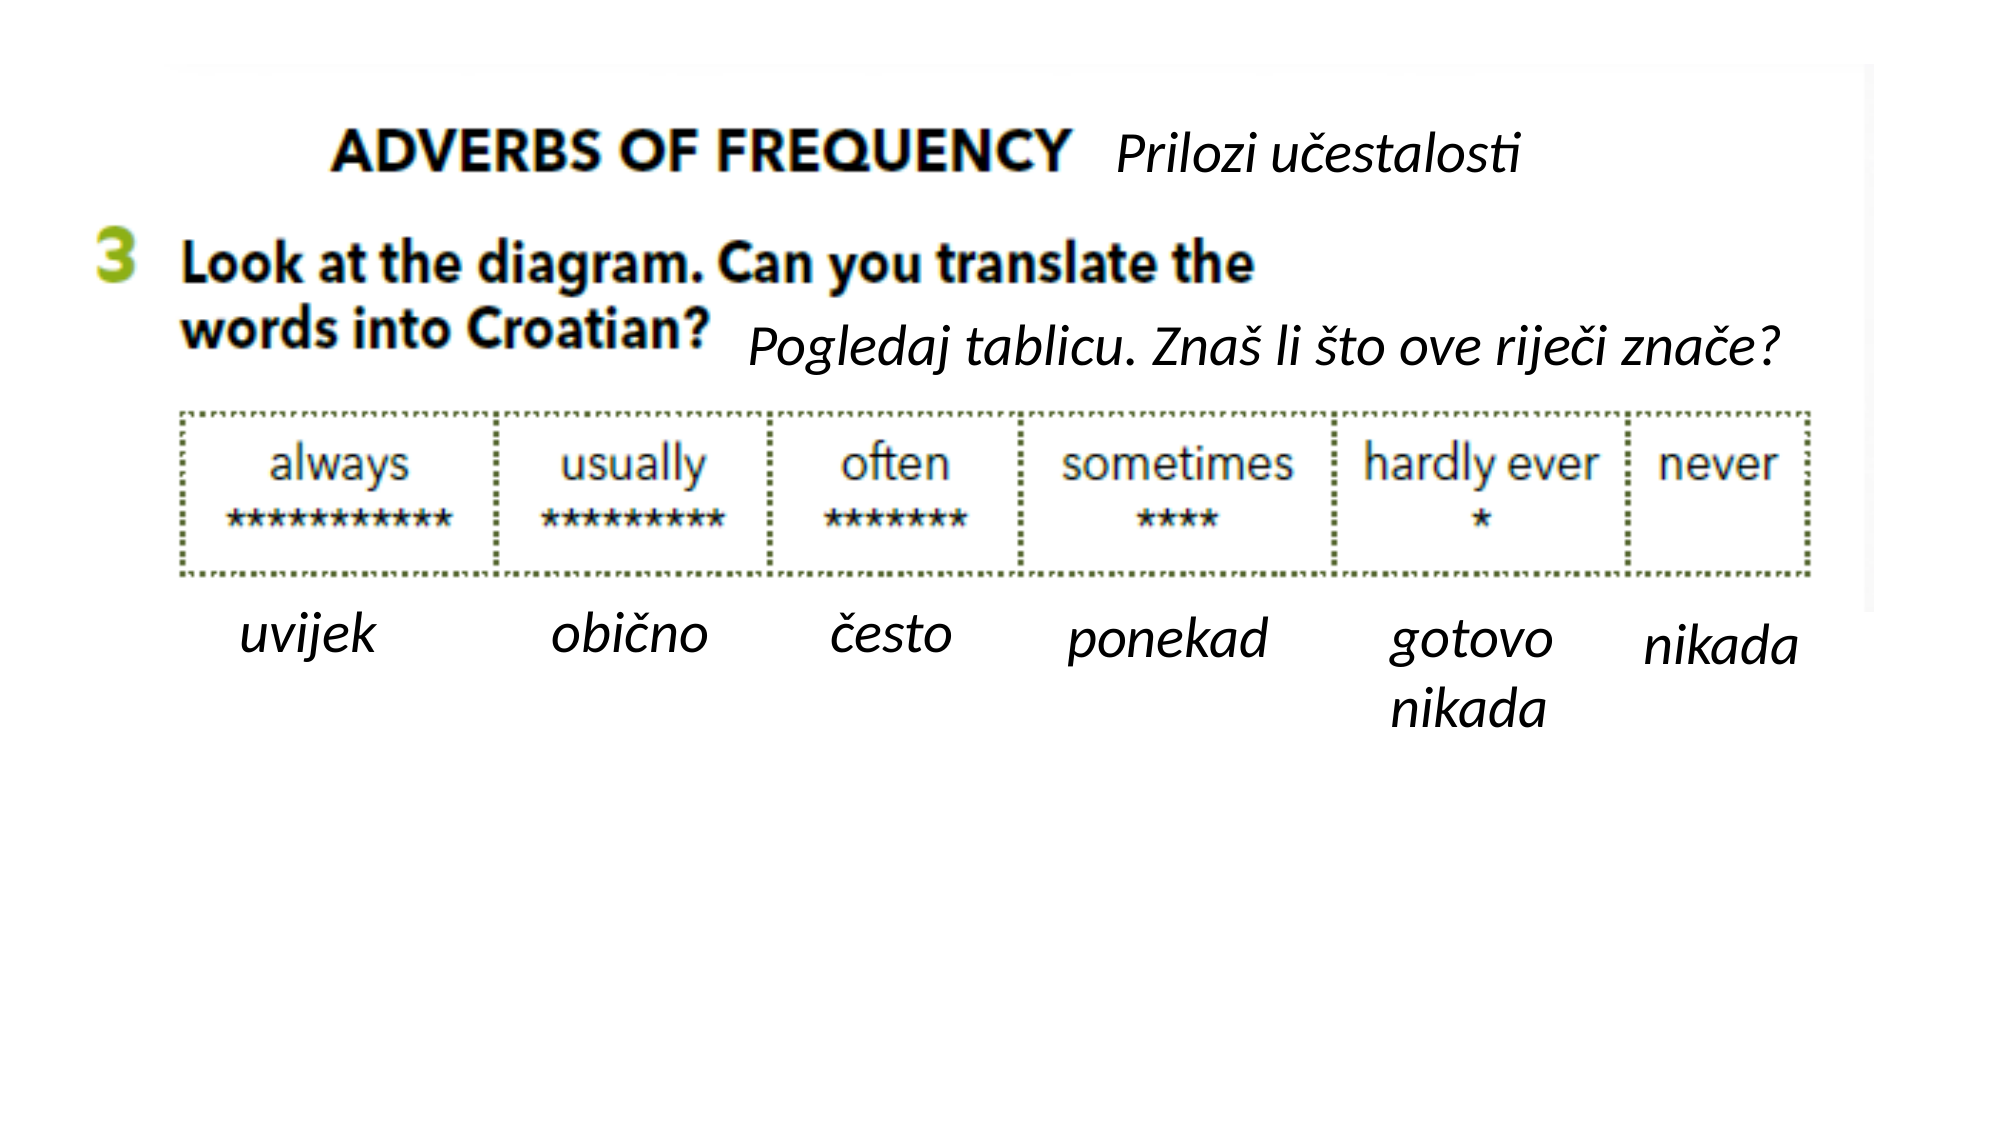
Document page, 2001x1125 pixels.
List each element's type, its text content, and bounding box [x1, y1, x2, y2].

text_box gotovo nikada [1375, 612, 1581, 747]
text_box uvijek [224, 612, 421, 672]
text_box ponekad [1052, 612, 1288, 677]
text_box nikada [1628, 612, 1825, 684]
text_box često [816, 612, 1012, 672]
picture [41, 64, 1874, 612]
text_box obično [537, 612, 733, 672]
